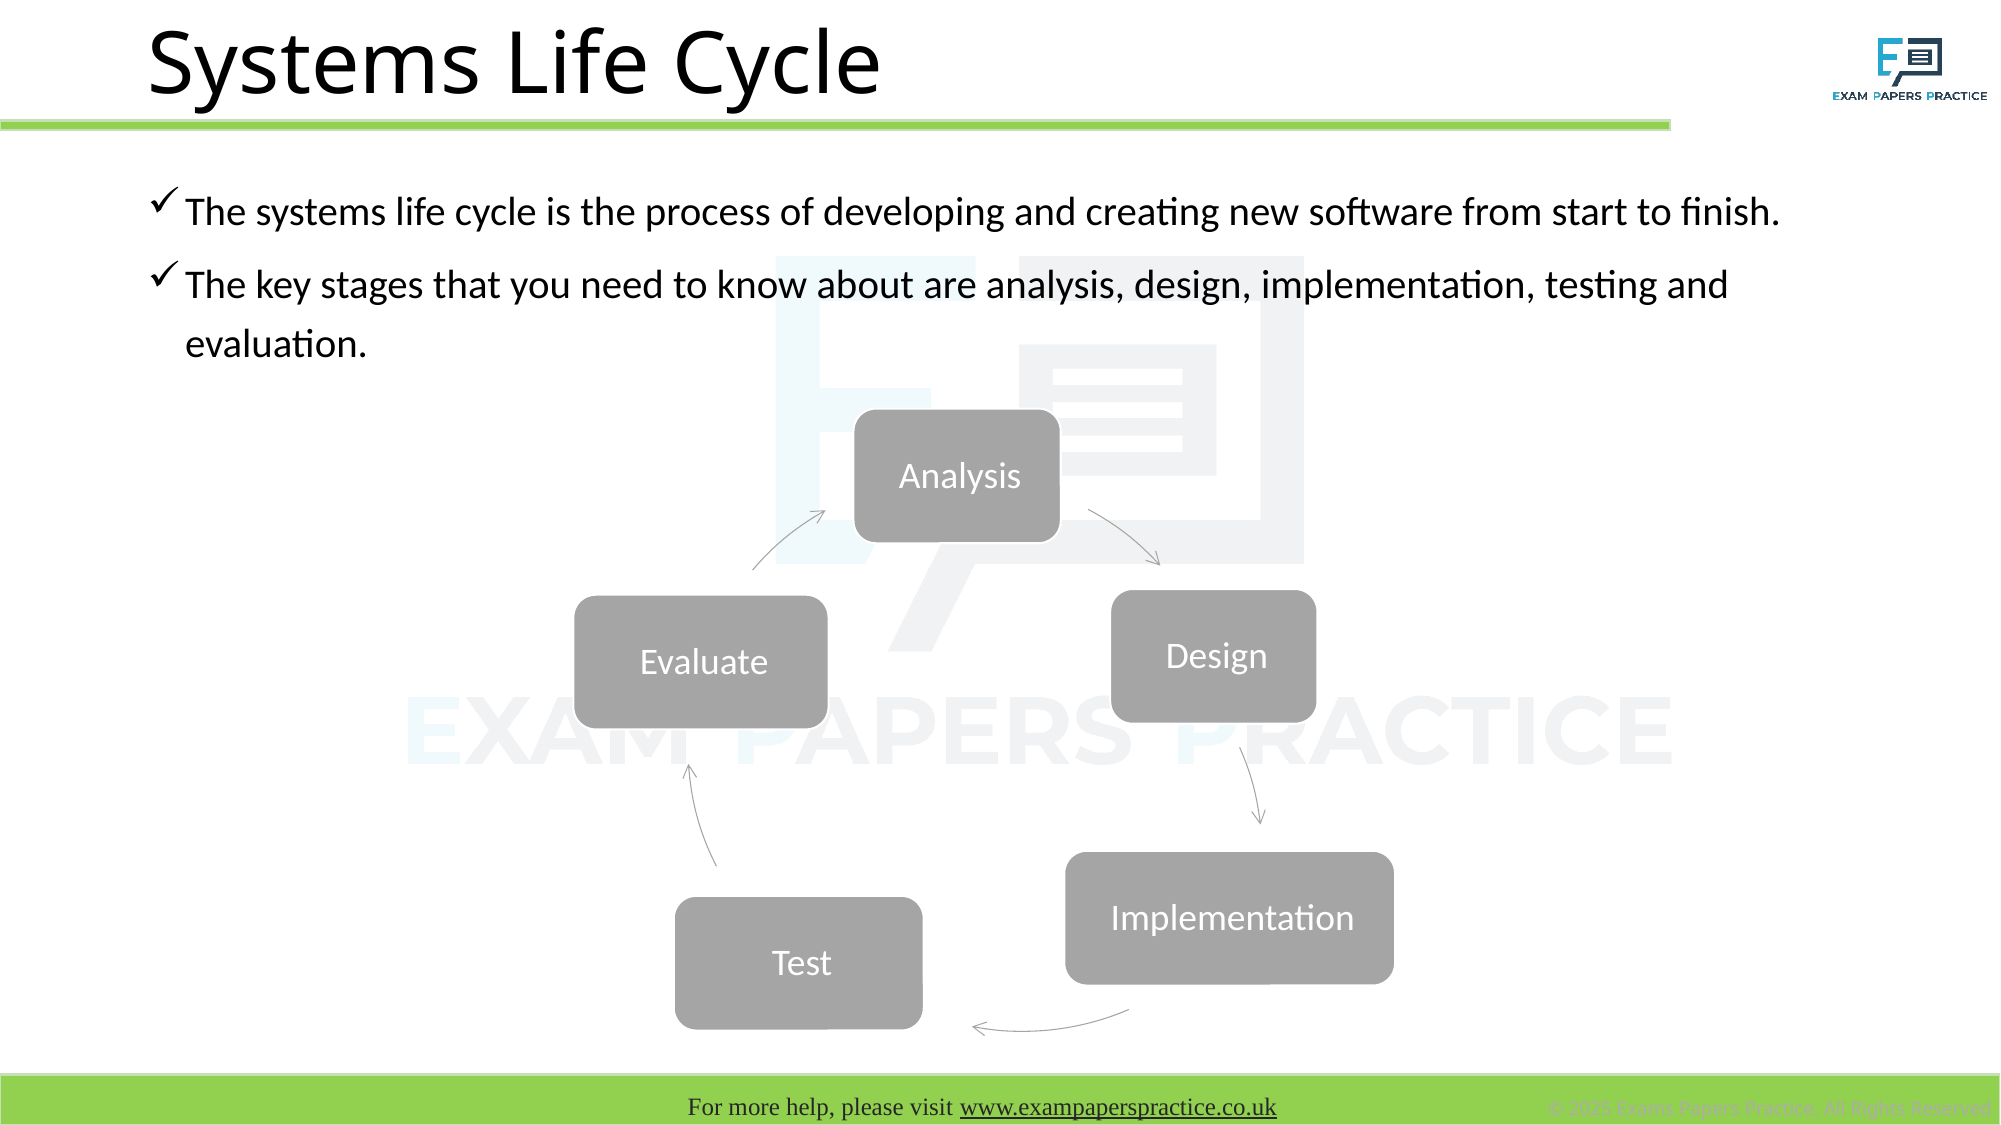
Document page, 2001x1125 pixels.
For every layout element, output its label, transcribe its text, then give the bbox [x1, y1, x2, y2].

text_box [224, 408, 1666, 1040]
title Systems Life Cycle [132, 11, 1858, 121]
list The systems life cycle is the process of developing and creating new software from start to finish. The key stages that you need to know about are analysis, design, implementation, testing and evaluation. [132, 167, 1858, 409]
